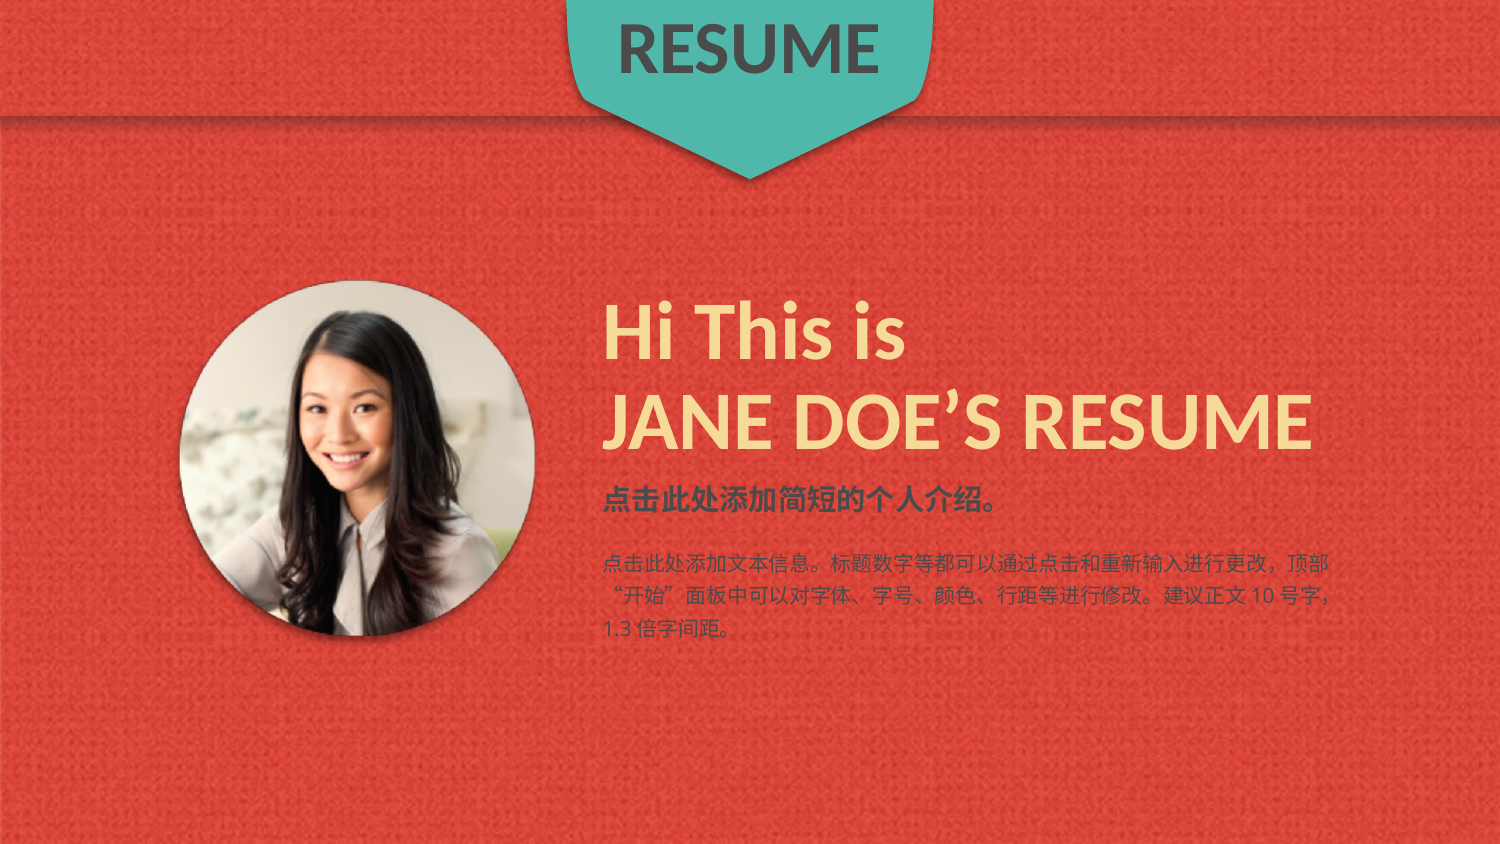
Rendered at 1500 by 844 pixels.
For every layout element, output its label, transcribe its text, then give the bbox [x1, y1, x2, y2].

text_box Hi This is JANE DOE’S RESUME [587, 279, 1358, 475]
picture [0, 0, 1500, 844]
text_box 点击此处添加简短的个人介绍。 点击此处添加文本信息。标题数字等都可以通过点击和重新输入进行更改，顶部“开始”面板中可以对字体、字号、颜色、行距等进行修改。建议正文10号字，1.3倍字间距。 [587, 477, 1358, 648]
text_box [565, 0, 934, 180]
